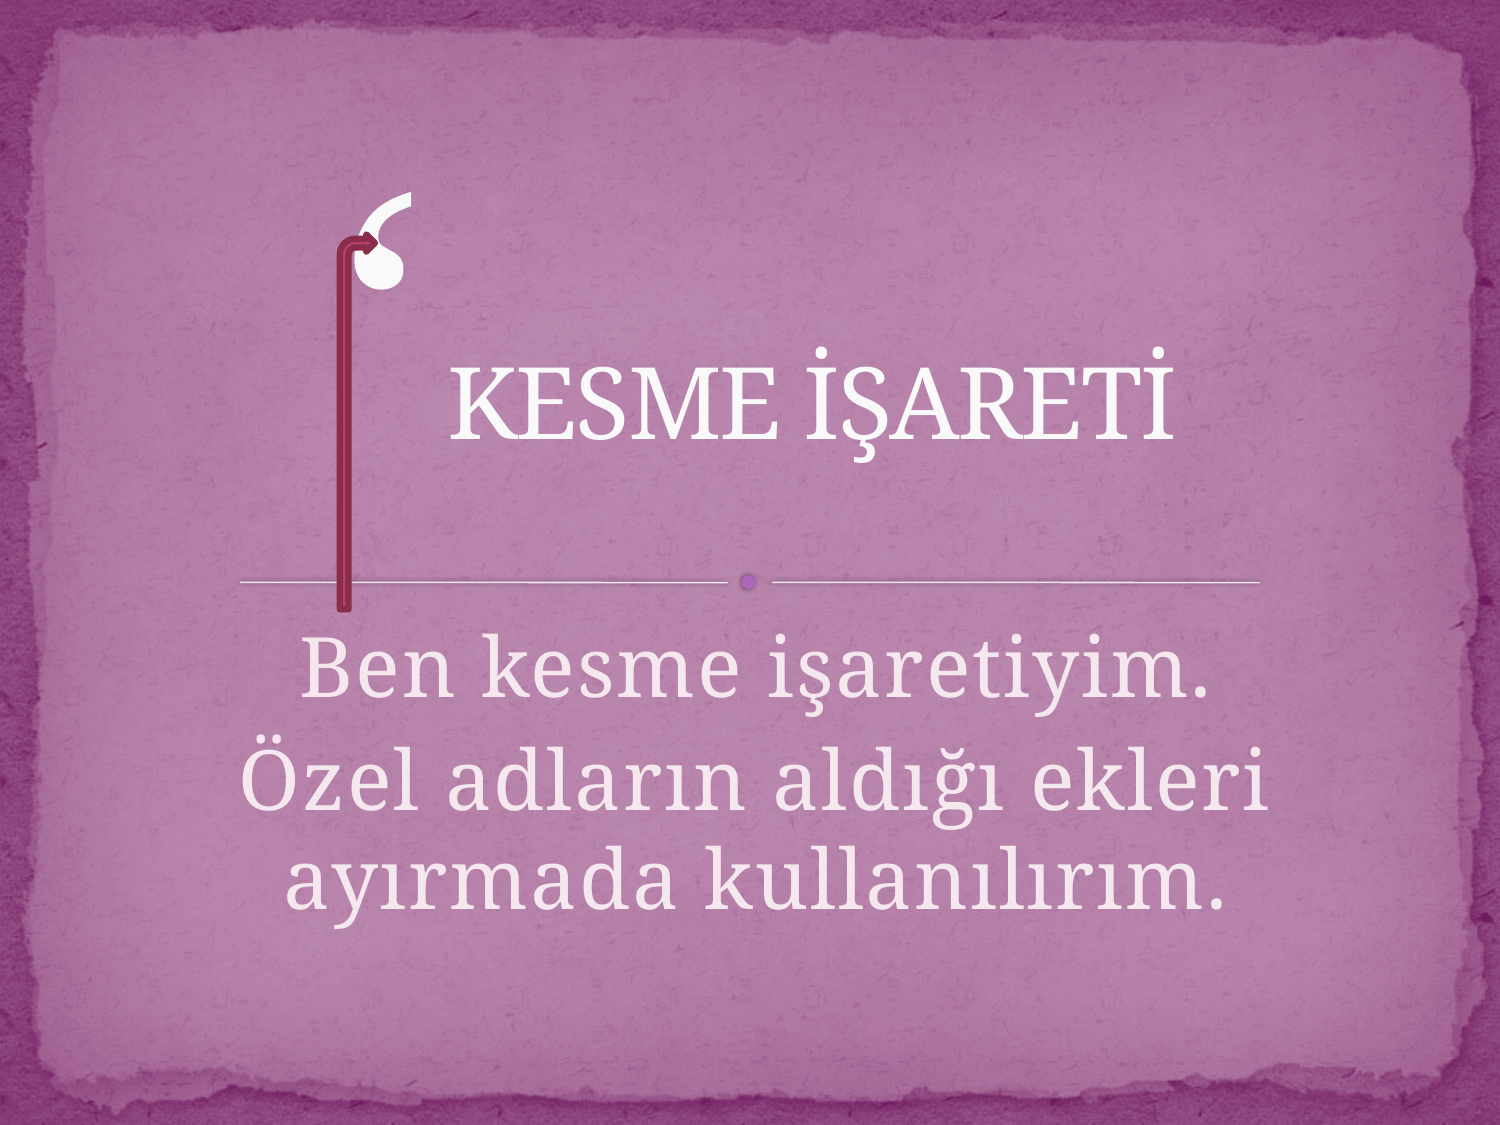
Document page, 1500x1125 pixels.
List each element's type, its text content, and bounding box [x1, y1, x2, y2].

subtitle Ben kesme işaretiyim. Özel adların aldığı ekleri ayırmada kullanılırım. [75, 606, 1438, 997]
text_box [336, 231, 379, 613]
title ‘ KESME İŞARETİ [74, 152, 1438, 516]
